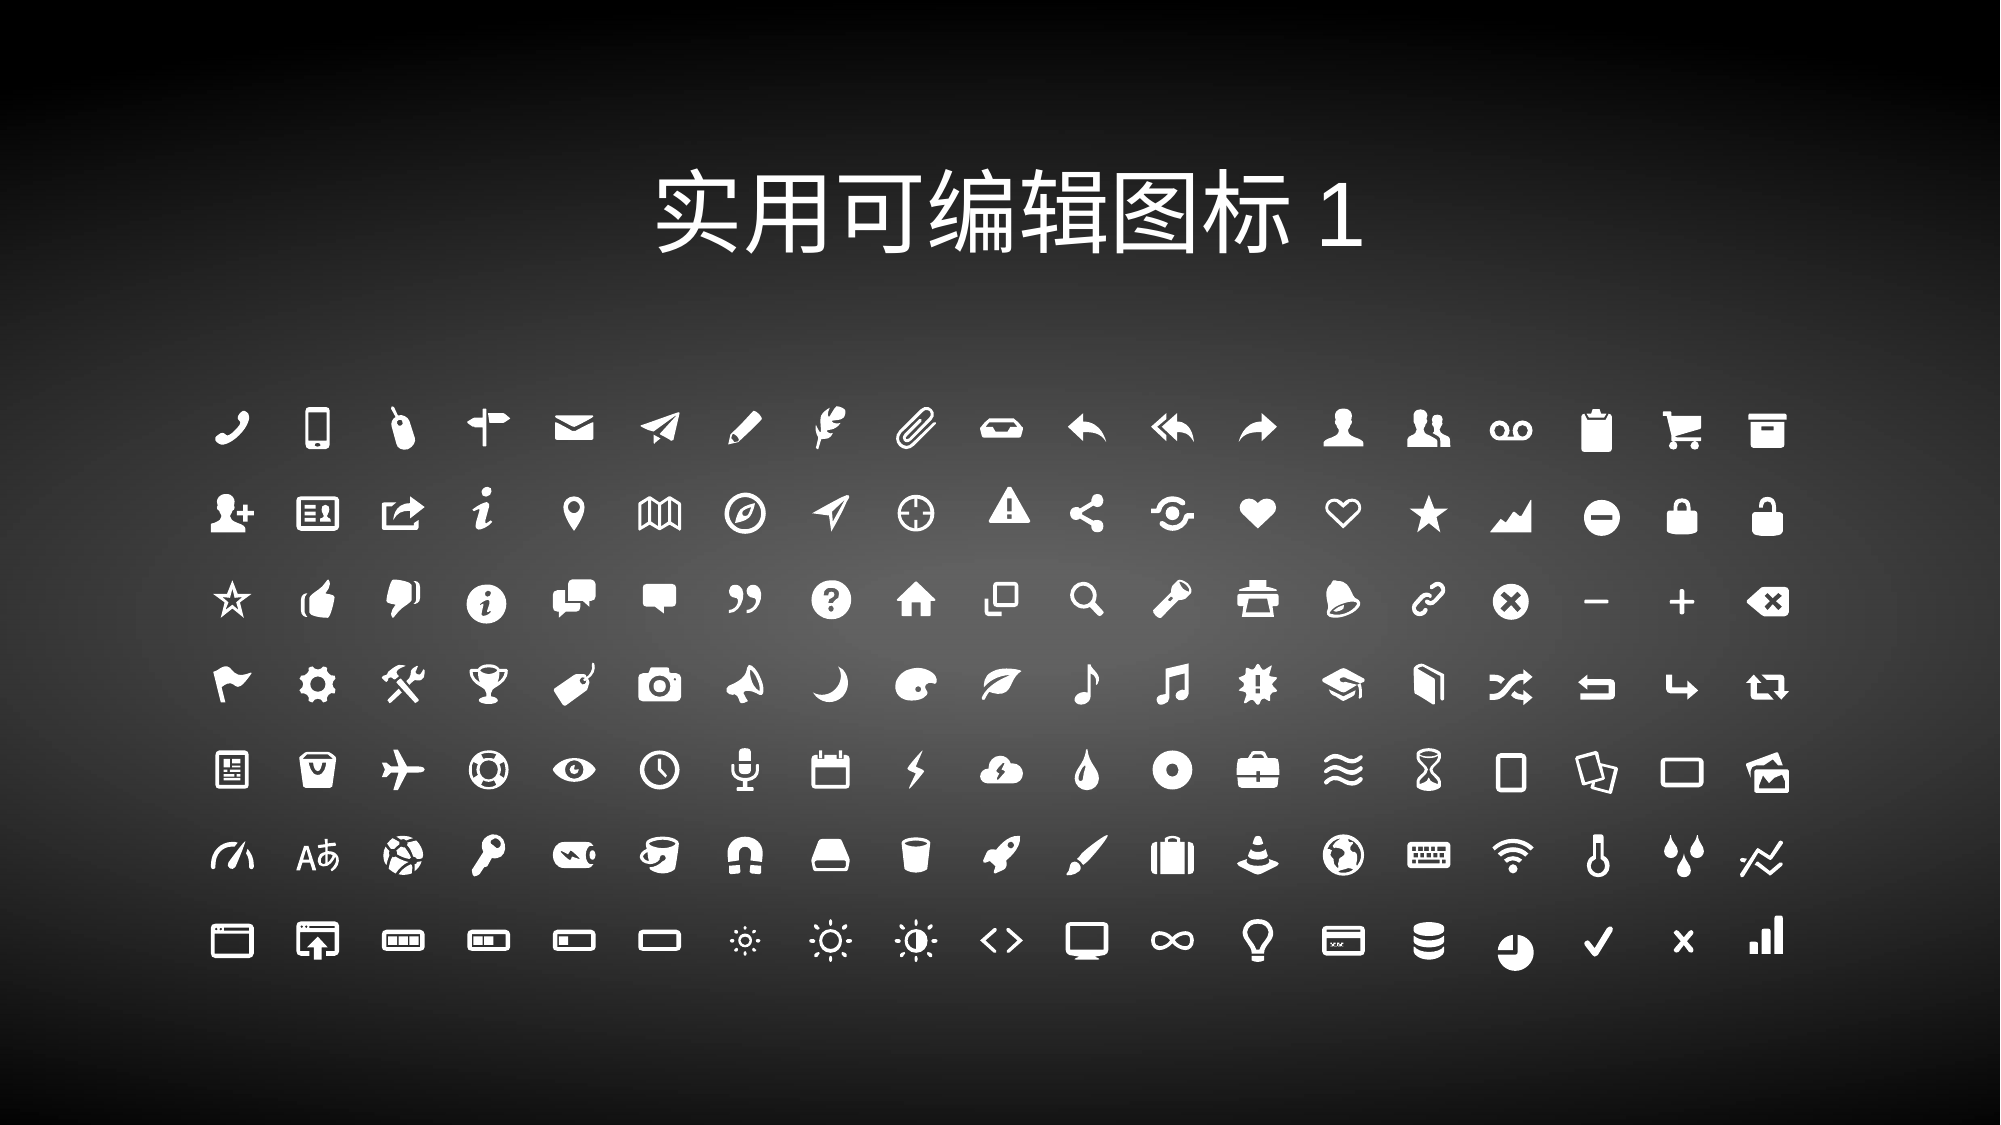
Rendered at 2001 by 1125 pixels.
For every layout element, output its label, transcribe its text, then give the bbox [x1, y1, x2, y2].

picture [0, 0, 2000, 1125]
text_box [210, 406, 1790, 971]
text_box 实用可编辑图标1 [515, 147, 1502, 272]
